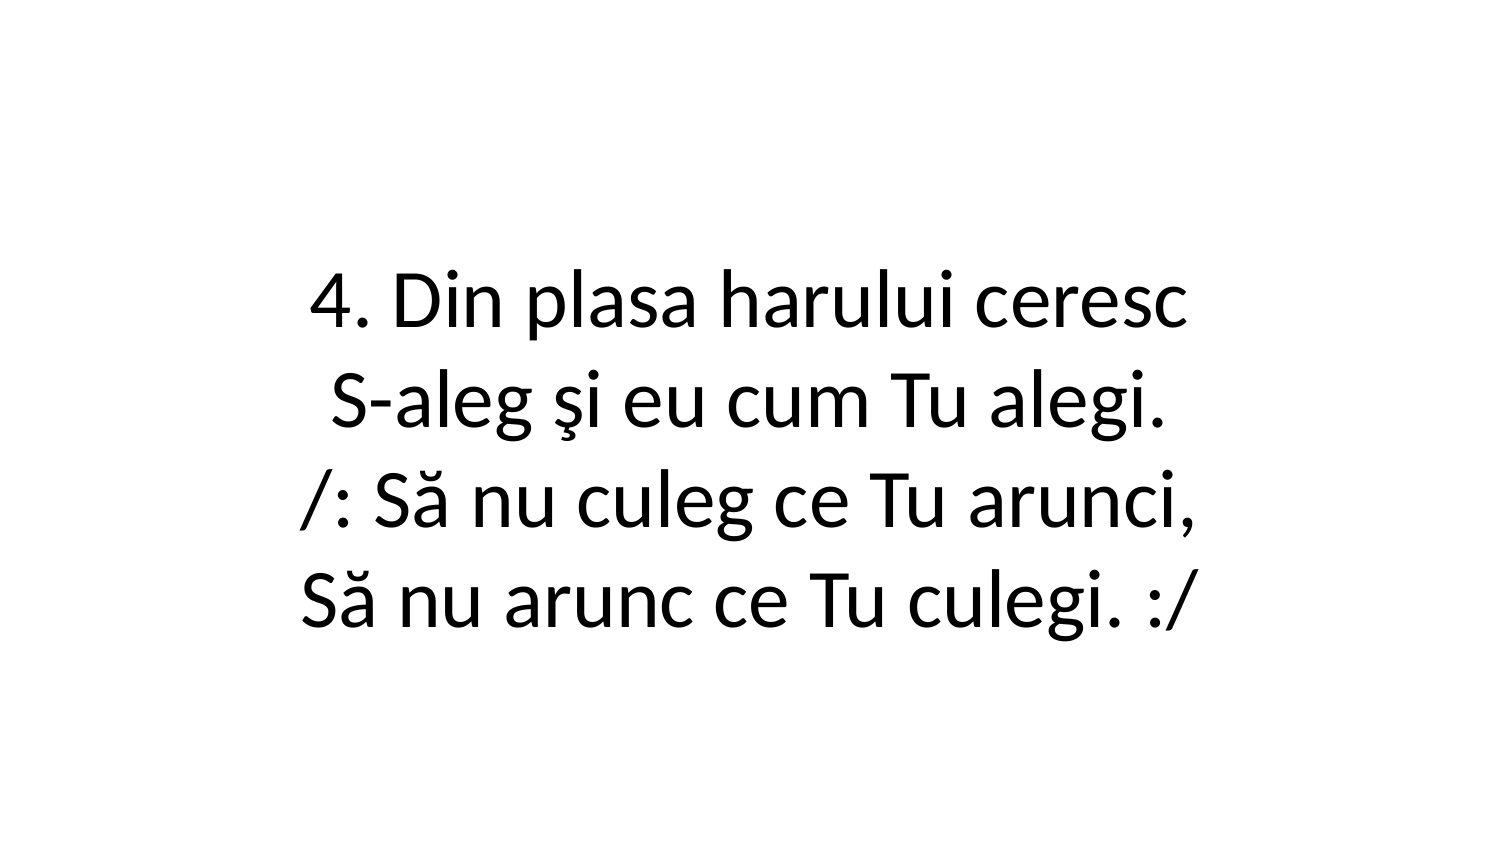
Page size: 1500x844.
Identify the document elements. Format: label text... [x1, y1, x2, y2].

text_box 4. Din plasa harului ceresc S-aleg şi eu cum Tu alegi. /: Să nu culeg ce Tu arunci, Să nu arunc ce Tu culegi. :/ [285, 192, 1215, 652]
